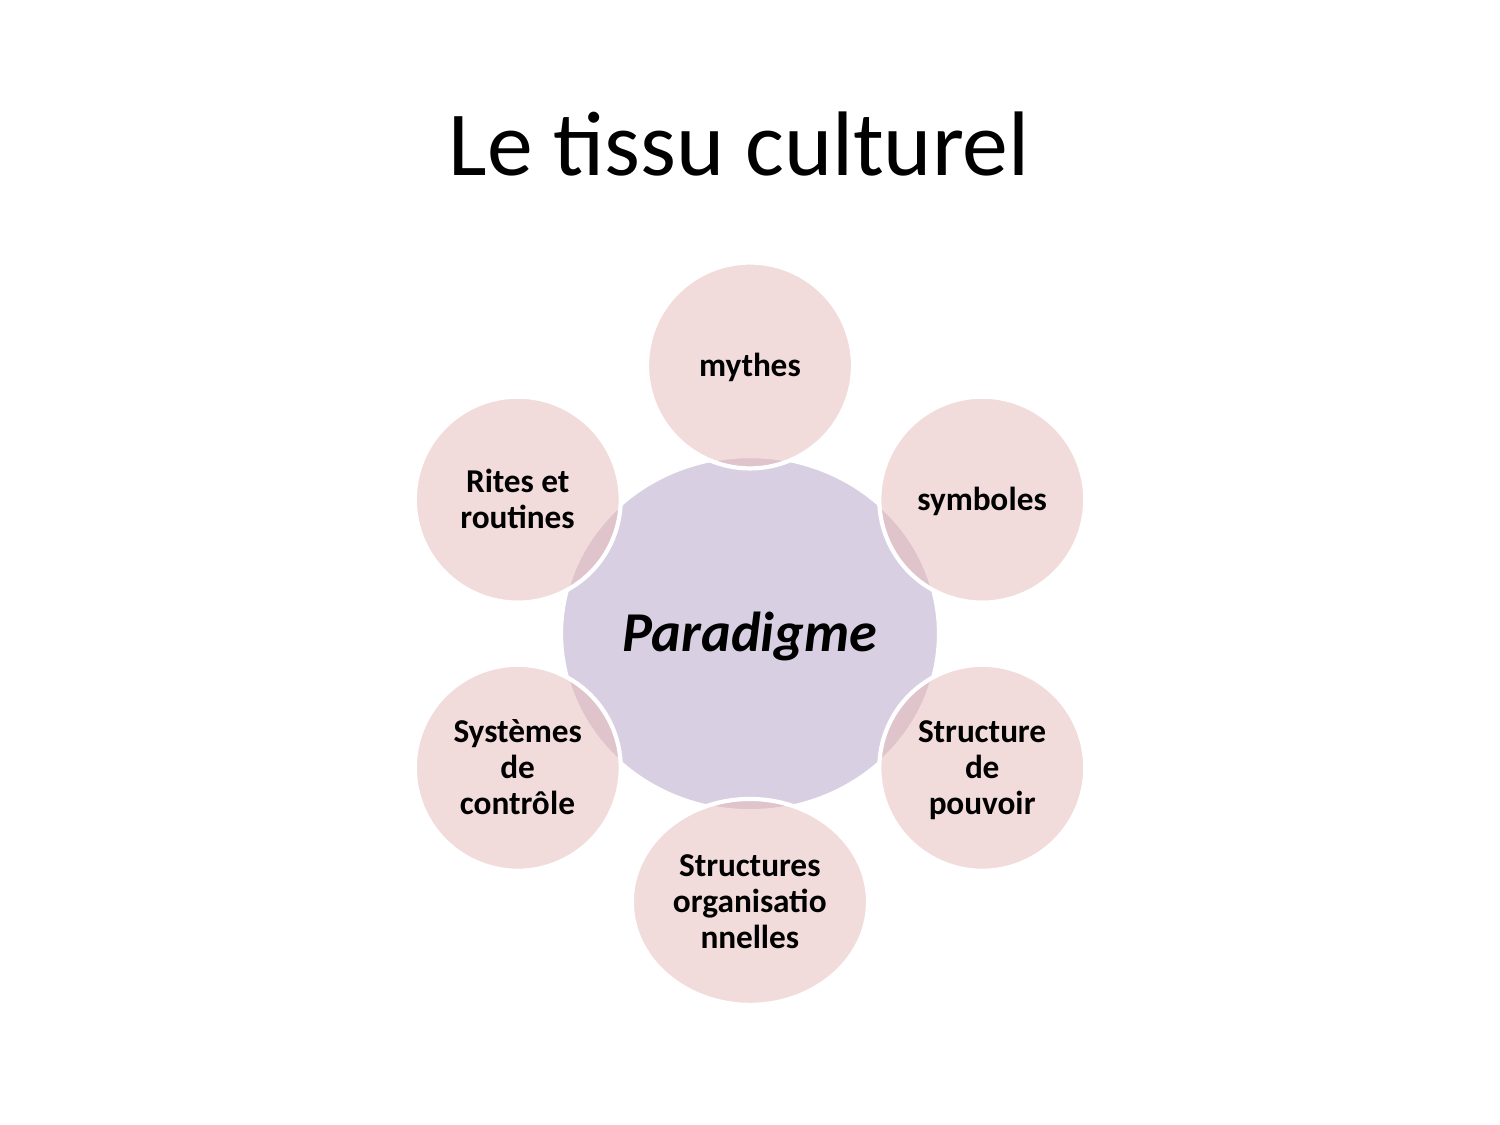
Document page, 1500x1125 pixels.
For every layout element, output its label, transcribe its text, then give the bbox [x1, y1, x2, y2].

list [74, 262, 1426, 1006]
title Le tissu culturel [75, 45, 1425, 233]
